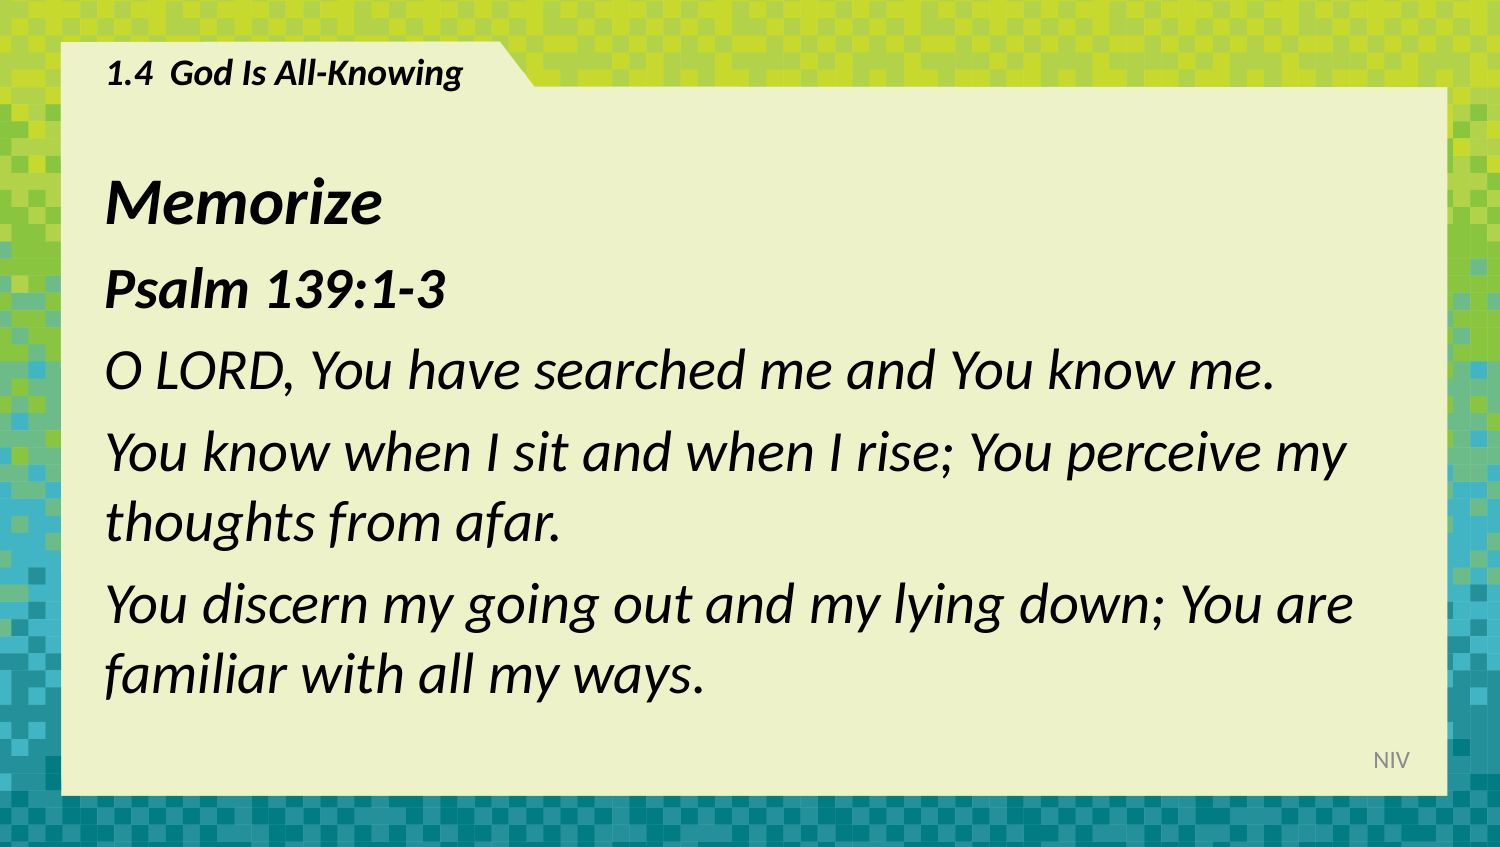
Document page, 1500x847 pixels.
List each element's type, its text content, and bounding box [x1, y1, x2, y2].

picture [0, 0, 1500, 847]
footer NIV [950, 736, 1425, 782]
title 1.4 God Is All-Knowing [89, 33, 1420, 108]
list Memorize Psalm 139:1-3 O LORD, You have searched me and You know me. You know when I sit and when I rise; You perceive my thoughts from afar. You discern my going out and my lying down; You are familiar with all my ways. [89, 141, 1403, 722]
